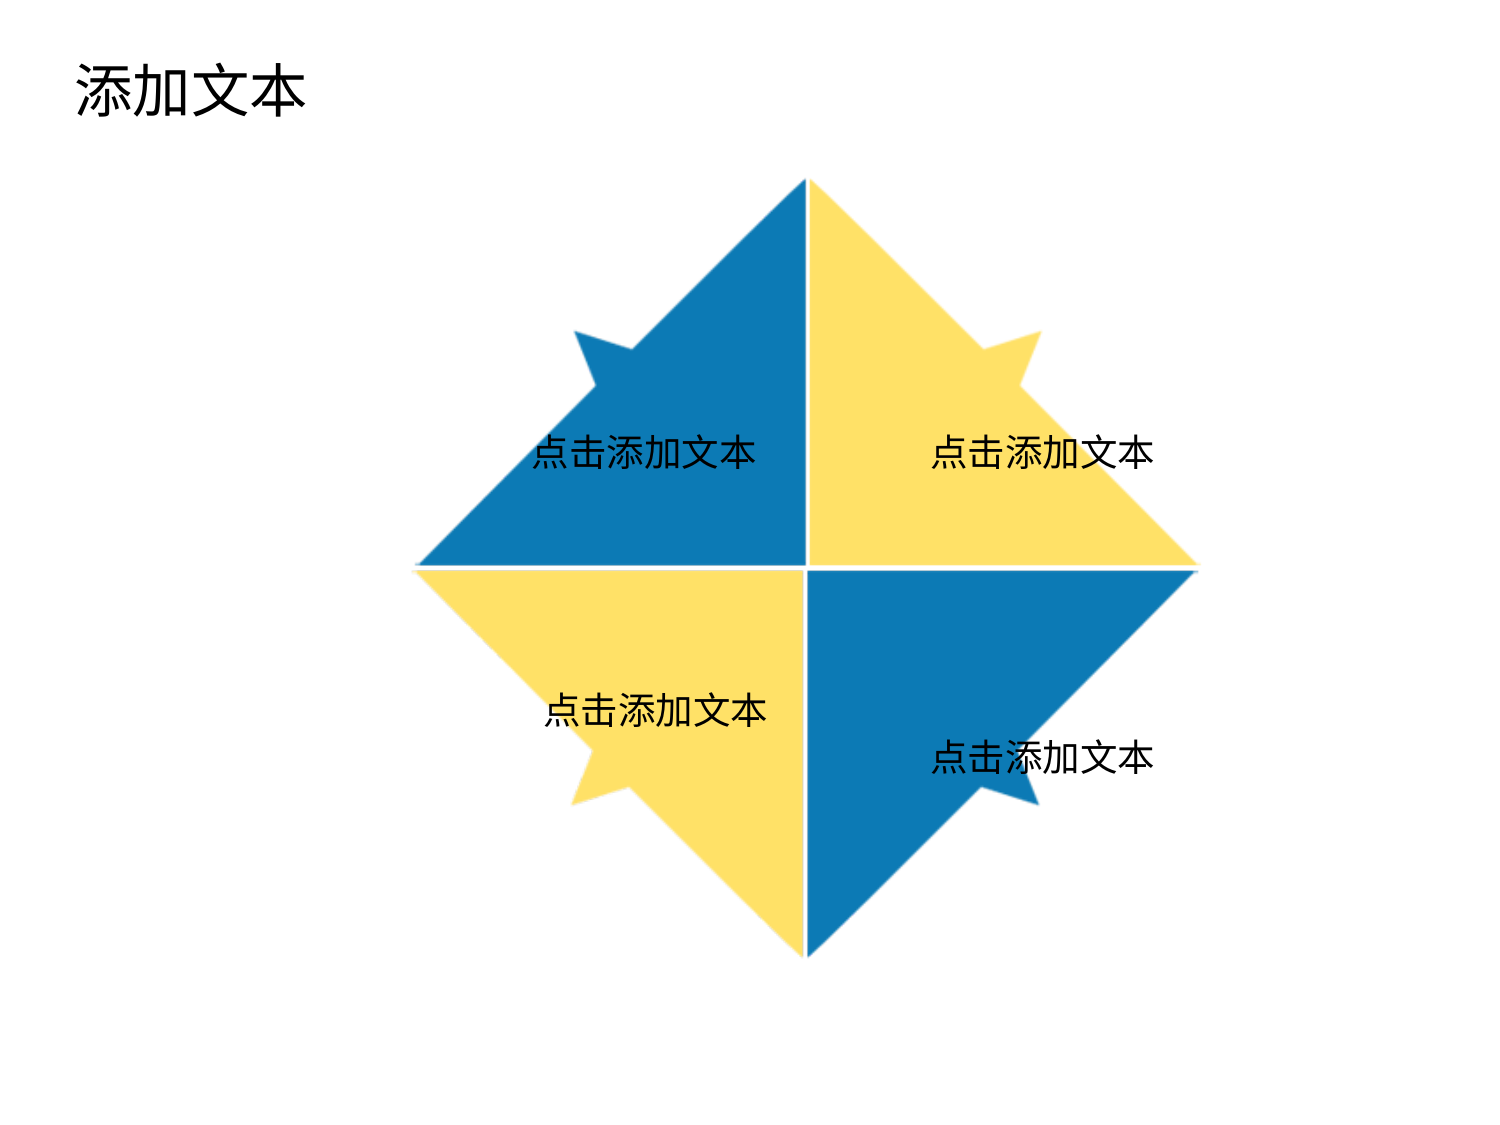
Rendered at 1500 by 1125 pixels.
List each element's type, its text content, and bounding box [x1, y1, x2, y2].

picture [362, 152, 1251, 985]
text_box 添加文本 [60, 46, 323, 132]
